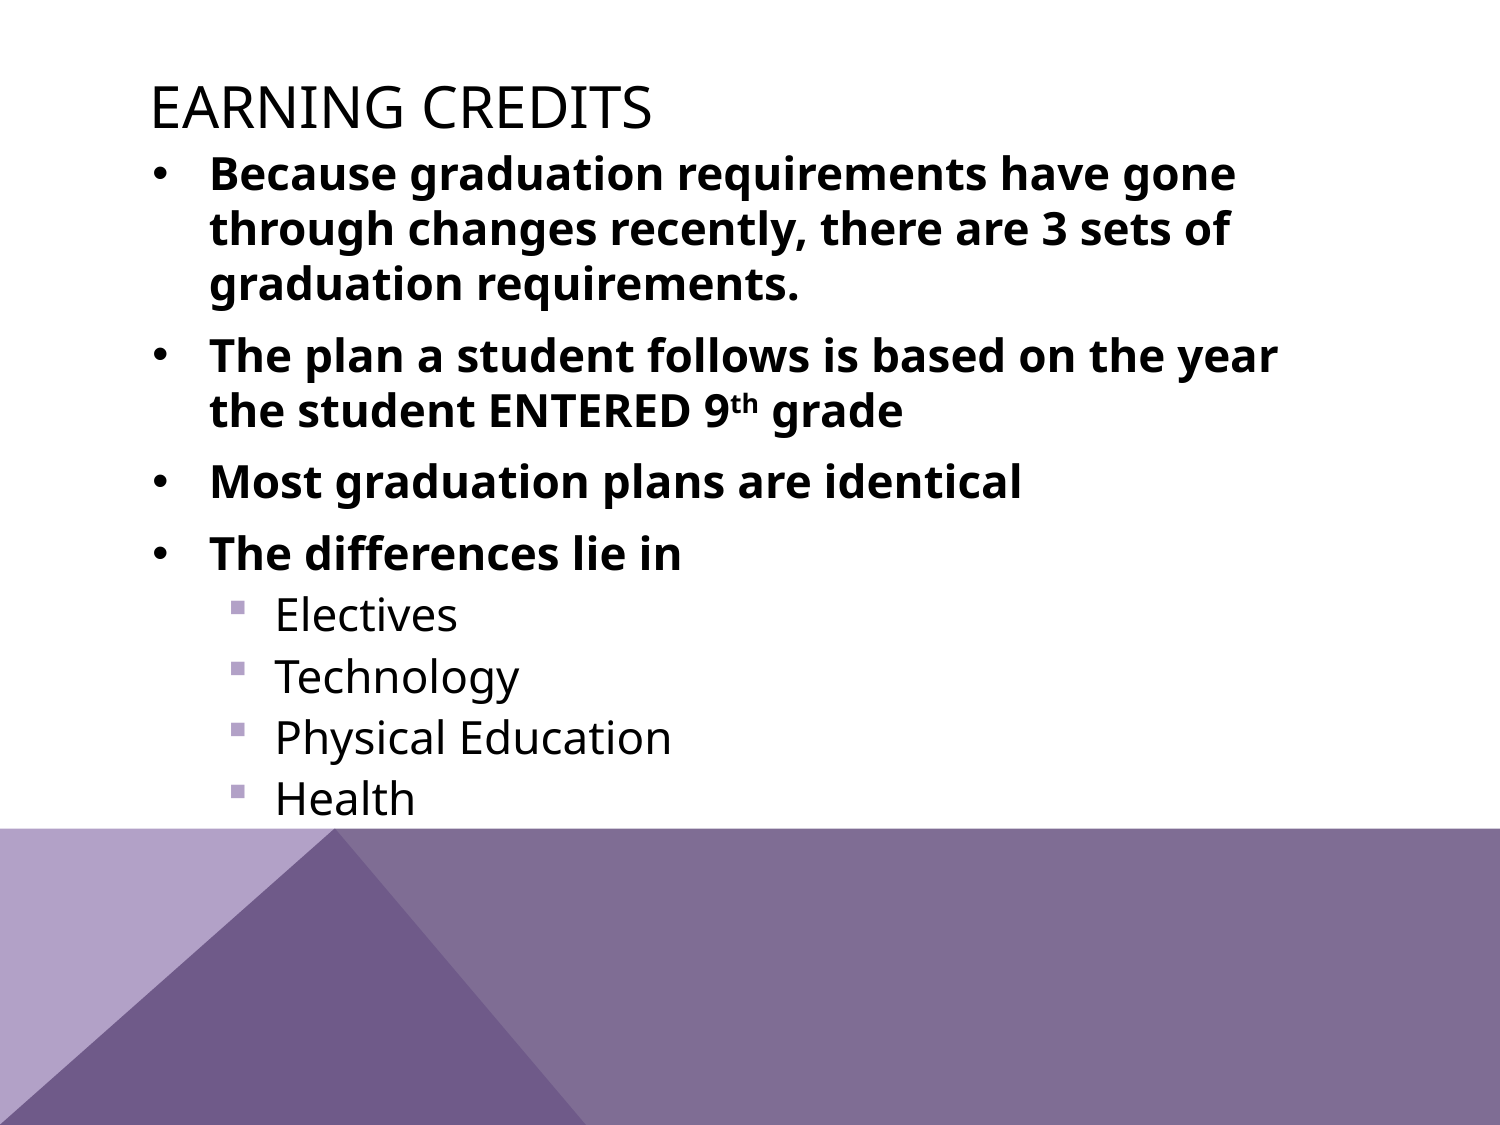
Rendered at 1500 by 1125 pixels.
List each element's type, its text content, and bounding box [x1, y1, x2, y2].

title EARNING CREDITS [134, 59, 1369, 150]
list Because graduation requirements have gone through changes recently, there are 3 sets of graduation requirements. The plan a student follows is based on the year the student ENTERED 9th grade Most graduation plans are identical The differences lie in Electives Technology Physical Education Health [137, 137, 1372, 725]
